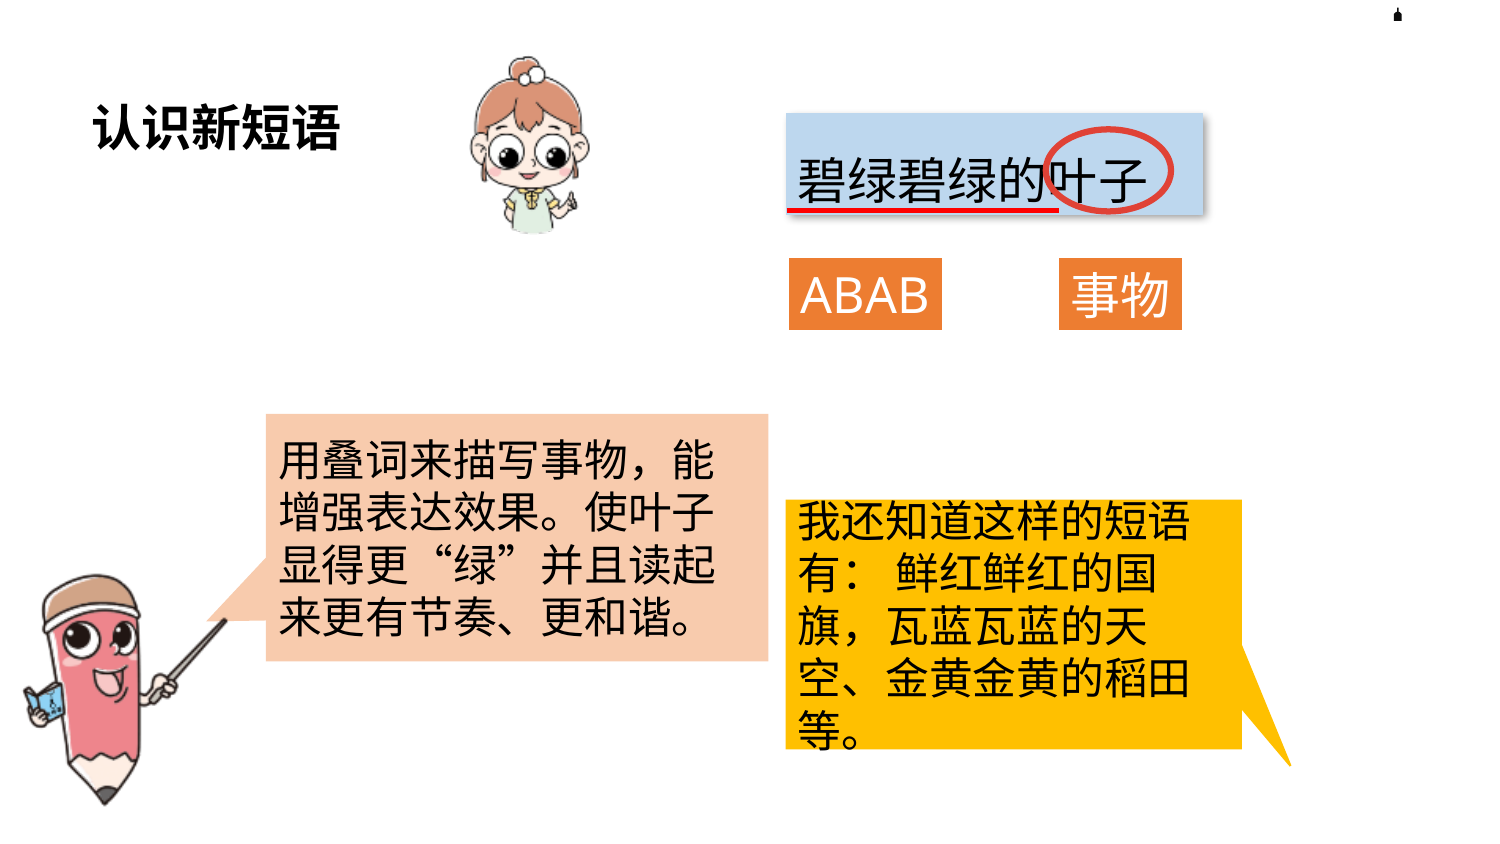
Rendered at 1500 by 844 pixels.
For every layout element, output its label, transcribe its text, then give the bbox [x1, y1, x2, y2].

text_box 事物 [1059, 258, 1182, 330]
picture [468, 52, 593, 235]
text_box 碧绿碧绿的叶子 [786, 113, 1203, 215]
text_box 用叠词来描写事物，能增强表达效果。使叶子显得更“绿”并且读起来更有节奏、更和谐。 [237, 413, 769, 662]
picture [0, 571, 237, 808]
text_box 认识新短语 [79, 91, 353, 163]
text_box ABAB [789, 258, 942, 330]
text_box 我还知道这样的短语有： 鲜红鲜红的国旗，瓦蓝瓦蓝的天空、金黄金黄的稻田等。 [785, 499, 1292, 767]
text_box [1044, 128, 1173, 213]
